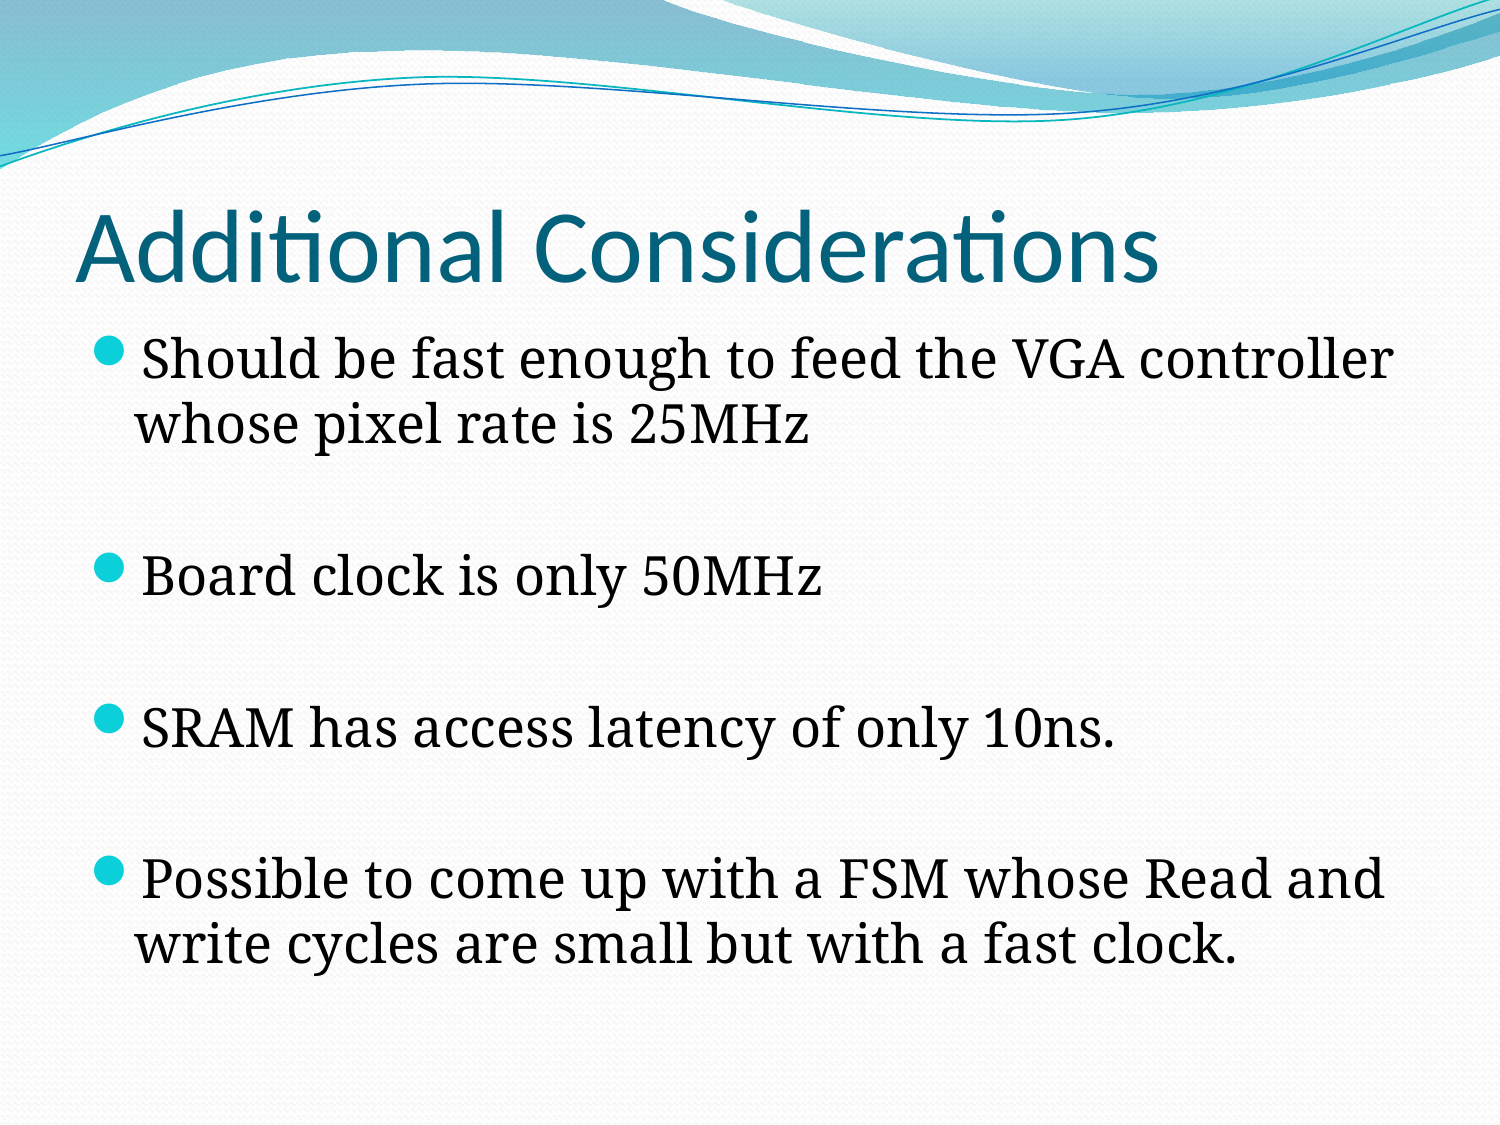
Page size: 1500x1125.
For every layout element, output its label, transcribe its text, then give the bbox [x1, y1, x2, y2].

list Should be fast enough to feed the VGA controller whose pixel rate is 25MHz Board clock is only 50MHz SRAM has access latency of only 10ns. Possible to come up with a FSM whose Read and write cycles are small but with a fast clock. [75, 317, 1425, 1038]
title Additional Considerations [75, 115, 1425, 303]
